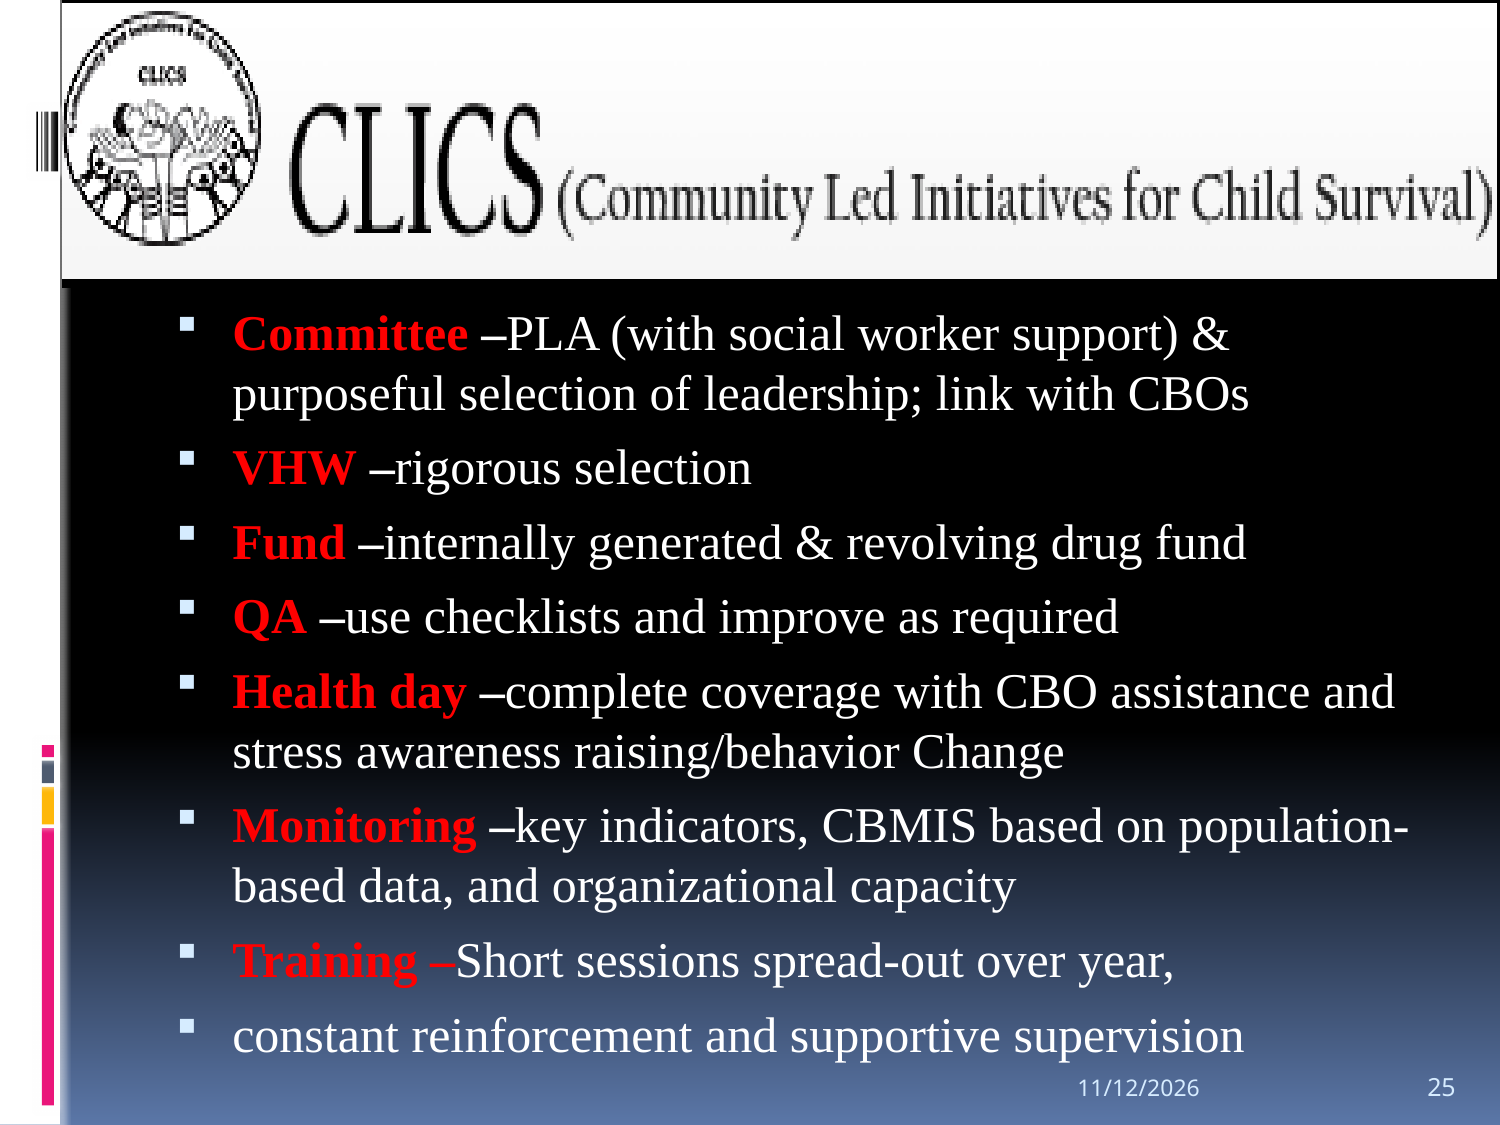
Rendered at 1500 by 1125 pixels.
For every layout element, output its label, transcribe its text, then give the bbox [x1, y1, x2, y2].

list Committee –PLA (with social worker support) & purposeful selection of leadership; link with CBOs VHW –rigorous selection Fund –internally generated & revolving drug fund QA –use checklists and improve as required Health day –complete coverage with CBO assistance and stress awareness raising/behavior Change Monitoring –key indicators, CBMIS based on population-based data, and organizational capacity Training –Short sessions spread-out over year, constant reinforcement and supportive supervision [150, 299, 1425, 1043]
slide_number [1062, 1052, 1412, 1113]
slide_number 25 [1412, 1052, 1488, 1113]
picture [61, 0, 1500, 288]
